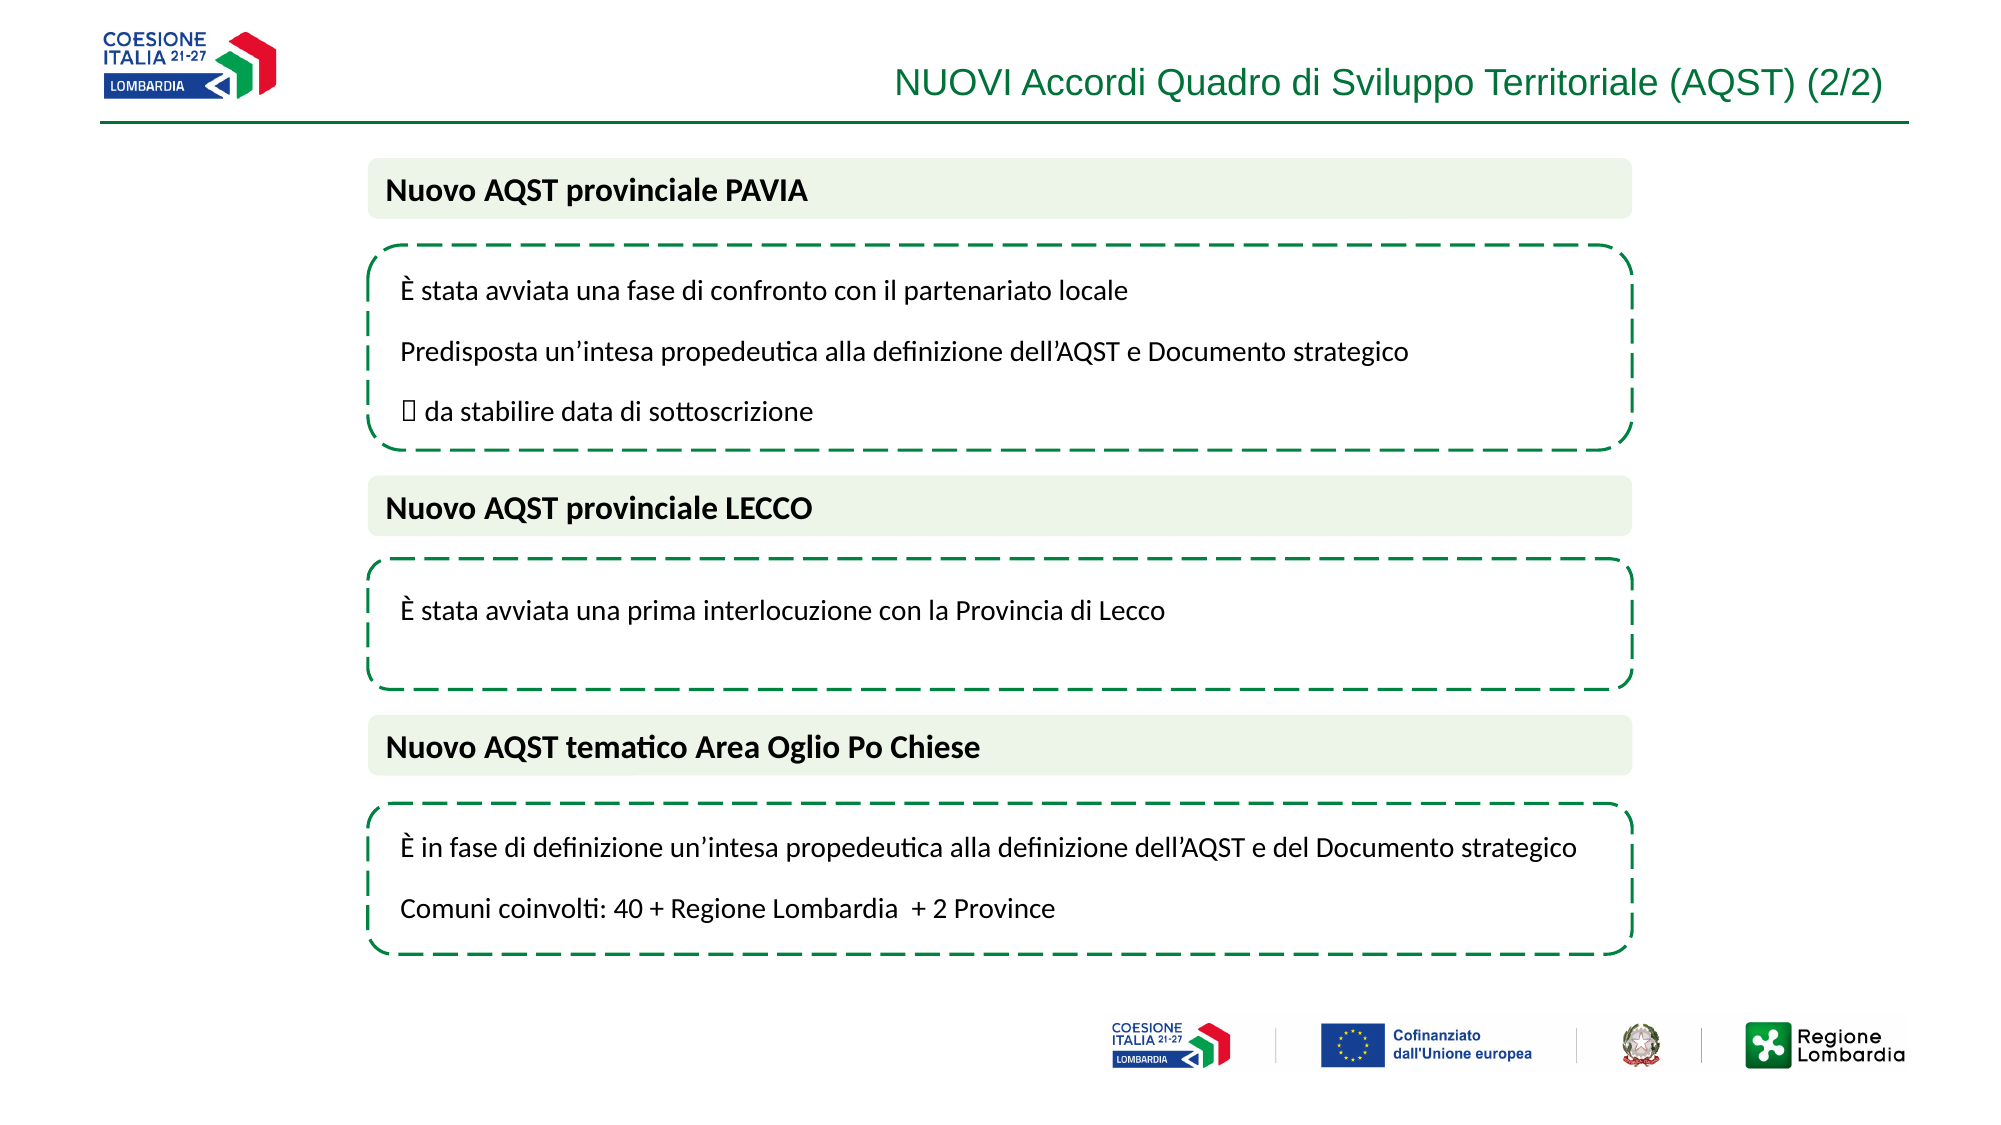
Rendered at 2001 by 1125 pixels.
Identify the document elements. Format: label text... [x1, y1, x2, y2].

text_box Nuovo AQST provinciale LECCO [367, 475, 1633, 537]
text_box È in fase di definizione un’intesa propedeutica alla definizione dell’AQST e del Documento strategico Comuni coinvolti: 40 + Regione Lombardia + 2 Province [385, 812, 1624, 932]
text_box Nuovo AQST provinciale PAVIA [367, 158, 1633, 219]
picture [90, 16, 291, 115]
text_box [367, 802, 1633, 955]
text_box Nuovo AQST tematico Area Oglio Po Chiese [368, 714, 1633, 776]
text_box NUOVI Accordi Quadro di Sviluppo Territoriale (AQST) (2/2) [774, 50, 1910, 111]
picture [1103, 1012, 1910, 1074]
text_box [367, 558, 1633, 691]
text_box È stata avviata una prima interlocuzione con la Provincia di Lecco [385, 584, 1379, 634]
text_box [367, 244, 1633, 451]
